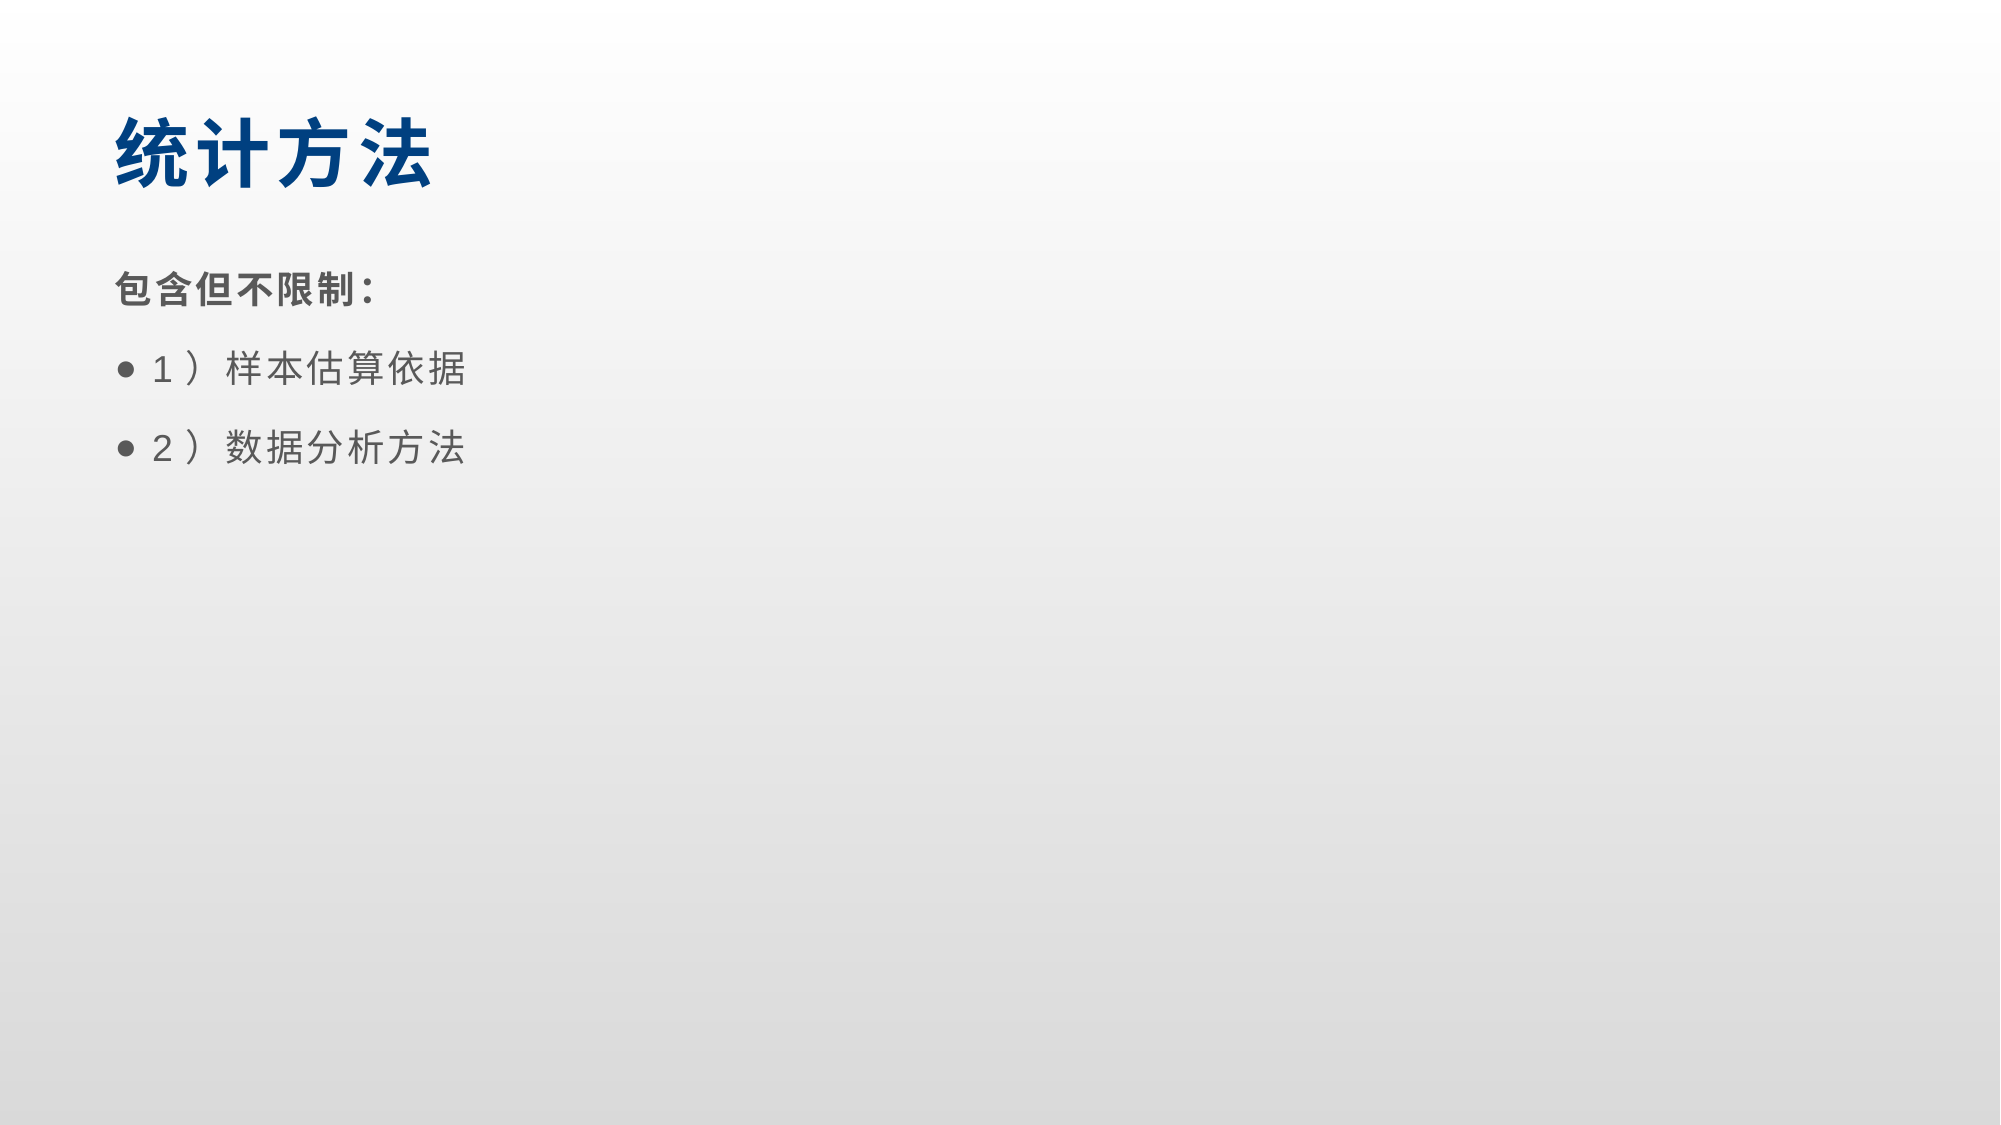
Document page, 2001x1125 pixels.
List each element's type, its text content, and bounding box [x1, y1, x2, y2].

list 包含但不限制： 1）样本估算依据 2）数据分析方法 [99, 244, 1900, 1026]
title 统计方法 [99, 99, 1900, 216]
